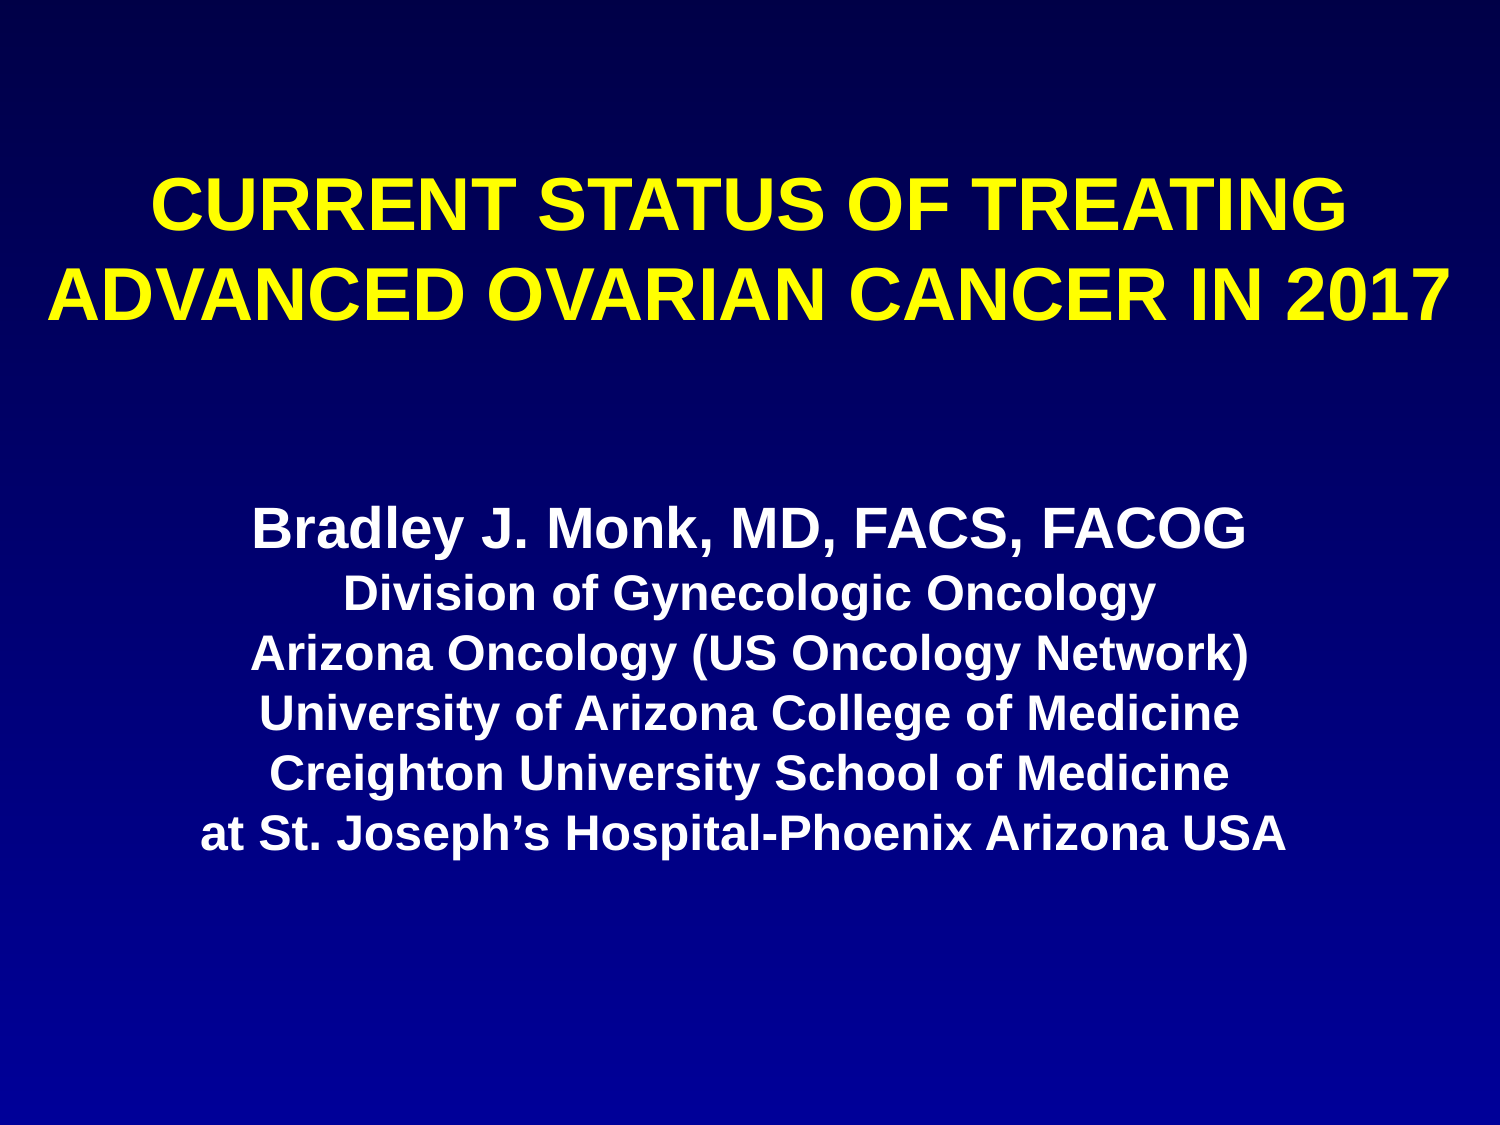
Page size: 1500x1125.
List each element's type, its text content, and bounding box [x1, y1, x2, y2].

list Current status of Treating Advanced Ovarian Cancer in 2017 [0, 107, 1500, 384]
text_box Bradley J. Monk, MD, FACS, FACOG Division of Gynecologic Oncology Arizona Oncology (US Oncology Network) University of Arizona College of Medicine Creighton University School of Medicine at St. Joseph’s Hospital-Phoenix Arizona USA [0, 483, 1500, 1048]
